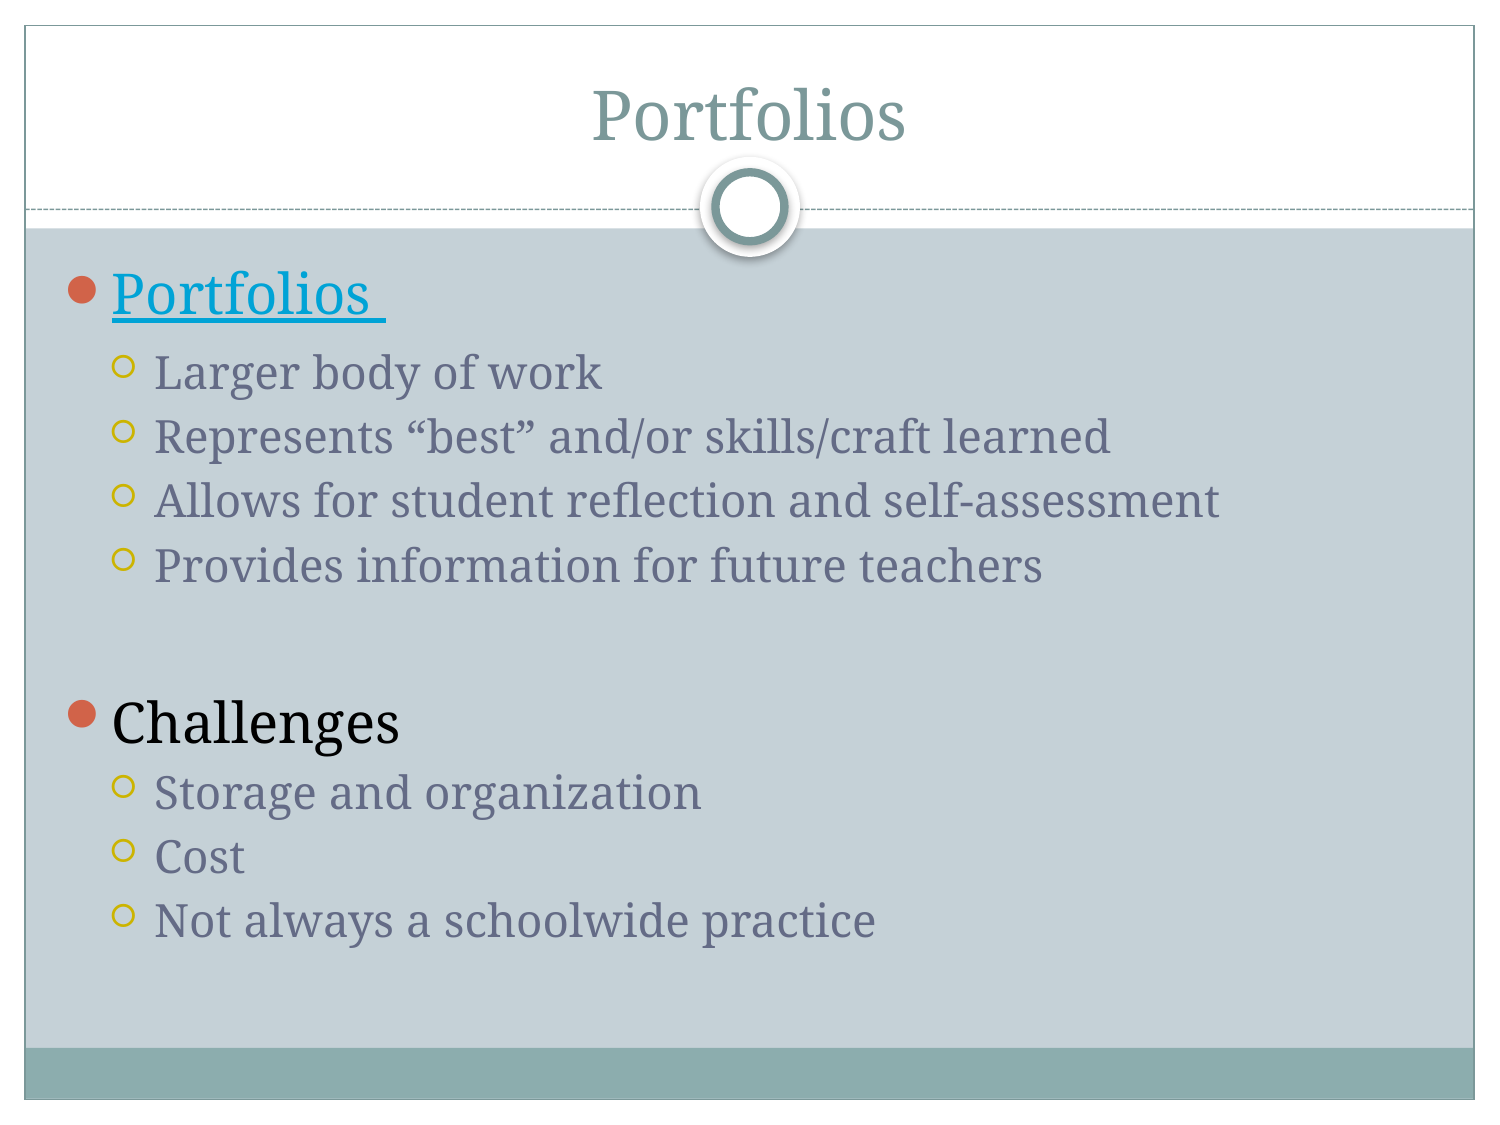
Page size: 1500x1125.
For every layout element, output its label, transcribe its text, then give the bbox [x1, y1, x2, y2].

title Portfolios [49, 37, 1450, 162]
list Portfolios Larger body of work Represents “best” and/or skills/craft learned Allows for student reflection and self-assessment Provides information for future teachers Challenges Storage and organization Cost Not always a schoolwide practice [49, 250, 1445, 1001]
